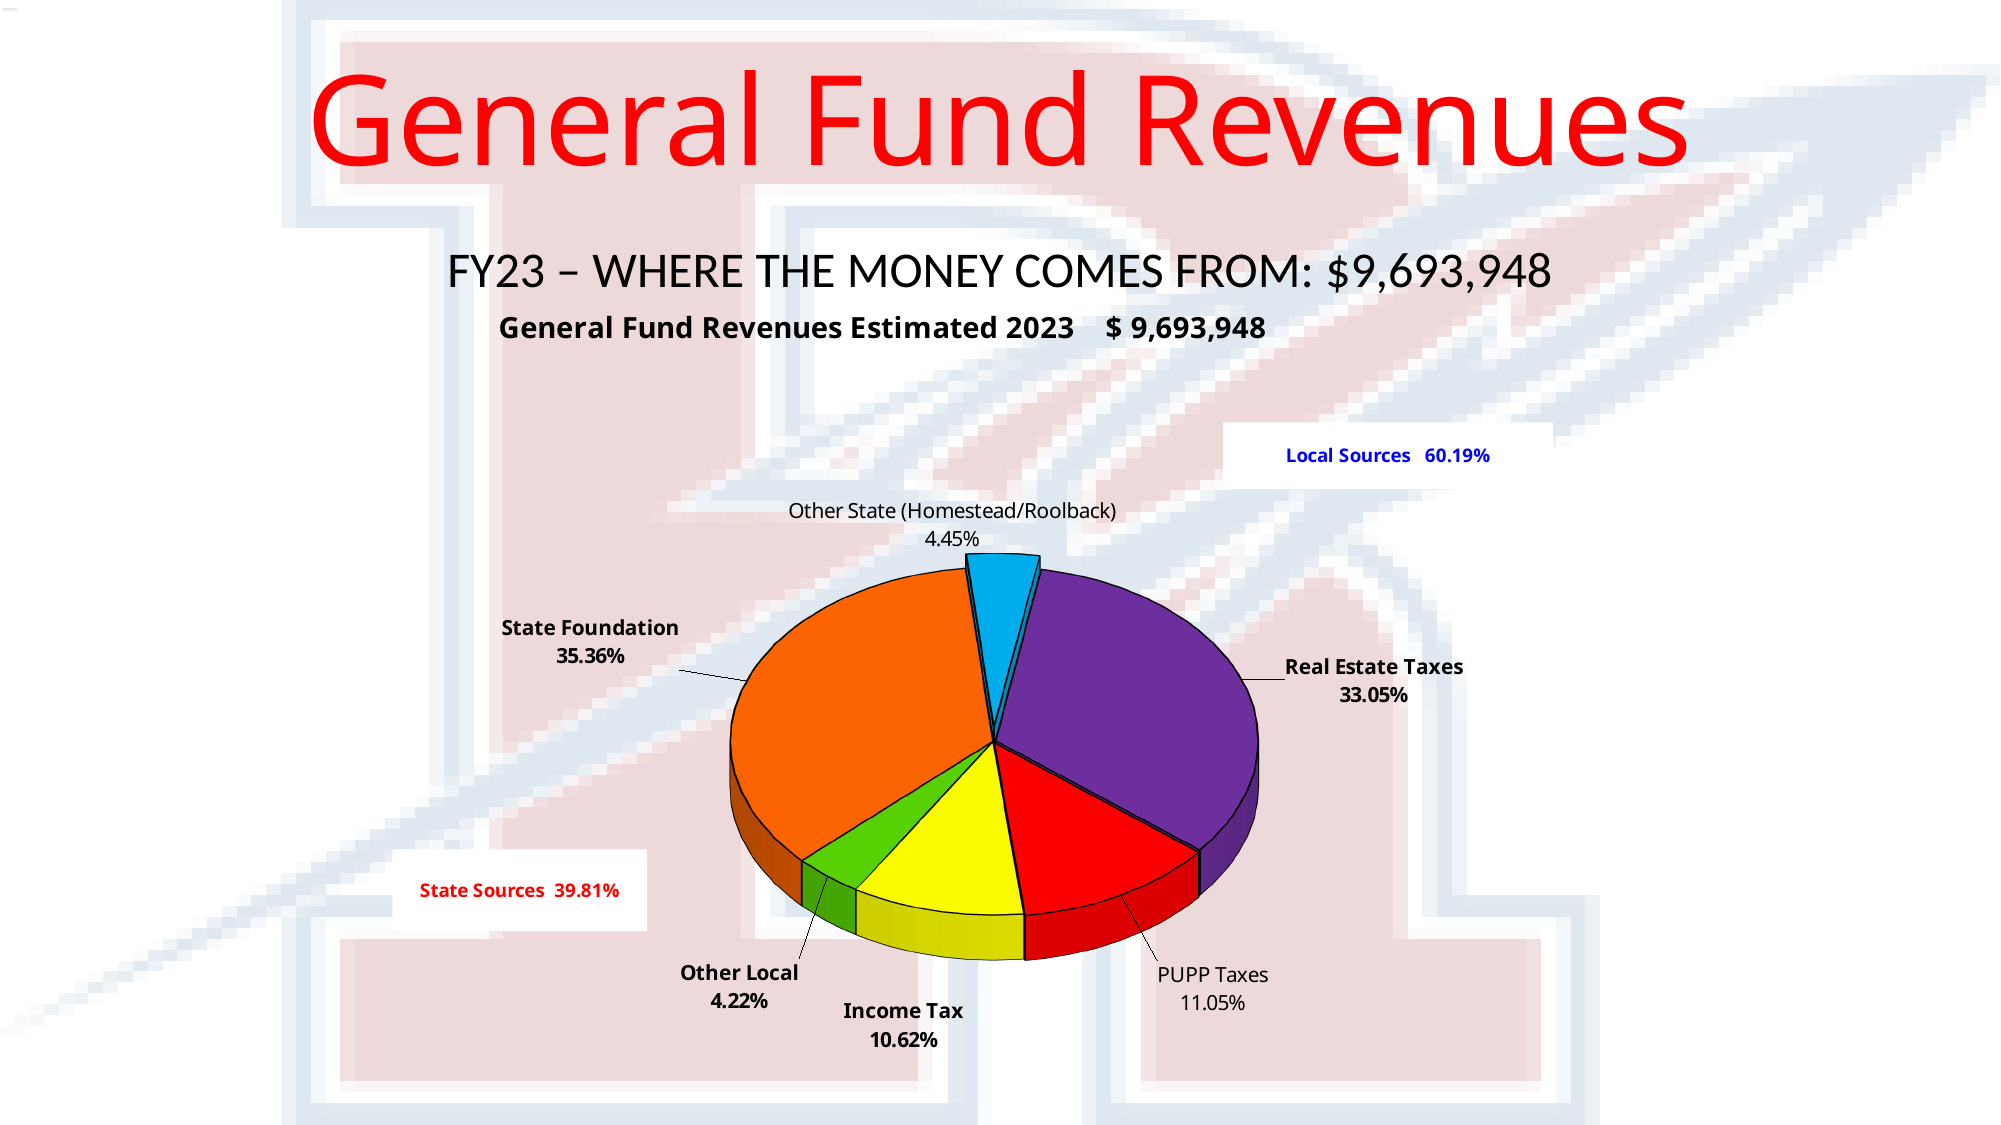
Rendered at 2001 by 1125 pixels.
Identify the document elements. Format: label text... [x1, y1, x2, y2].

subtitle FY23 – WHERE THE MONEY COMES FROM: $9,693,948 [249, 236, 1750, 395]
chart [357, 291, 1642, 1102]
title General Fund Revenues [249, 41, 1750, 200]
